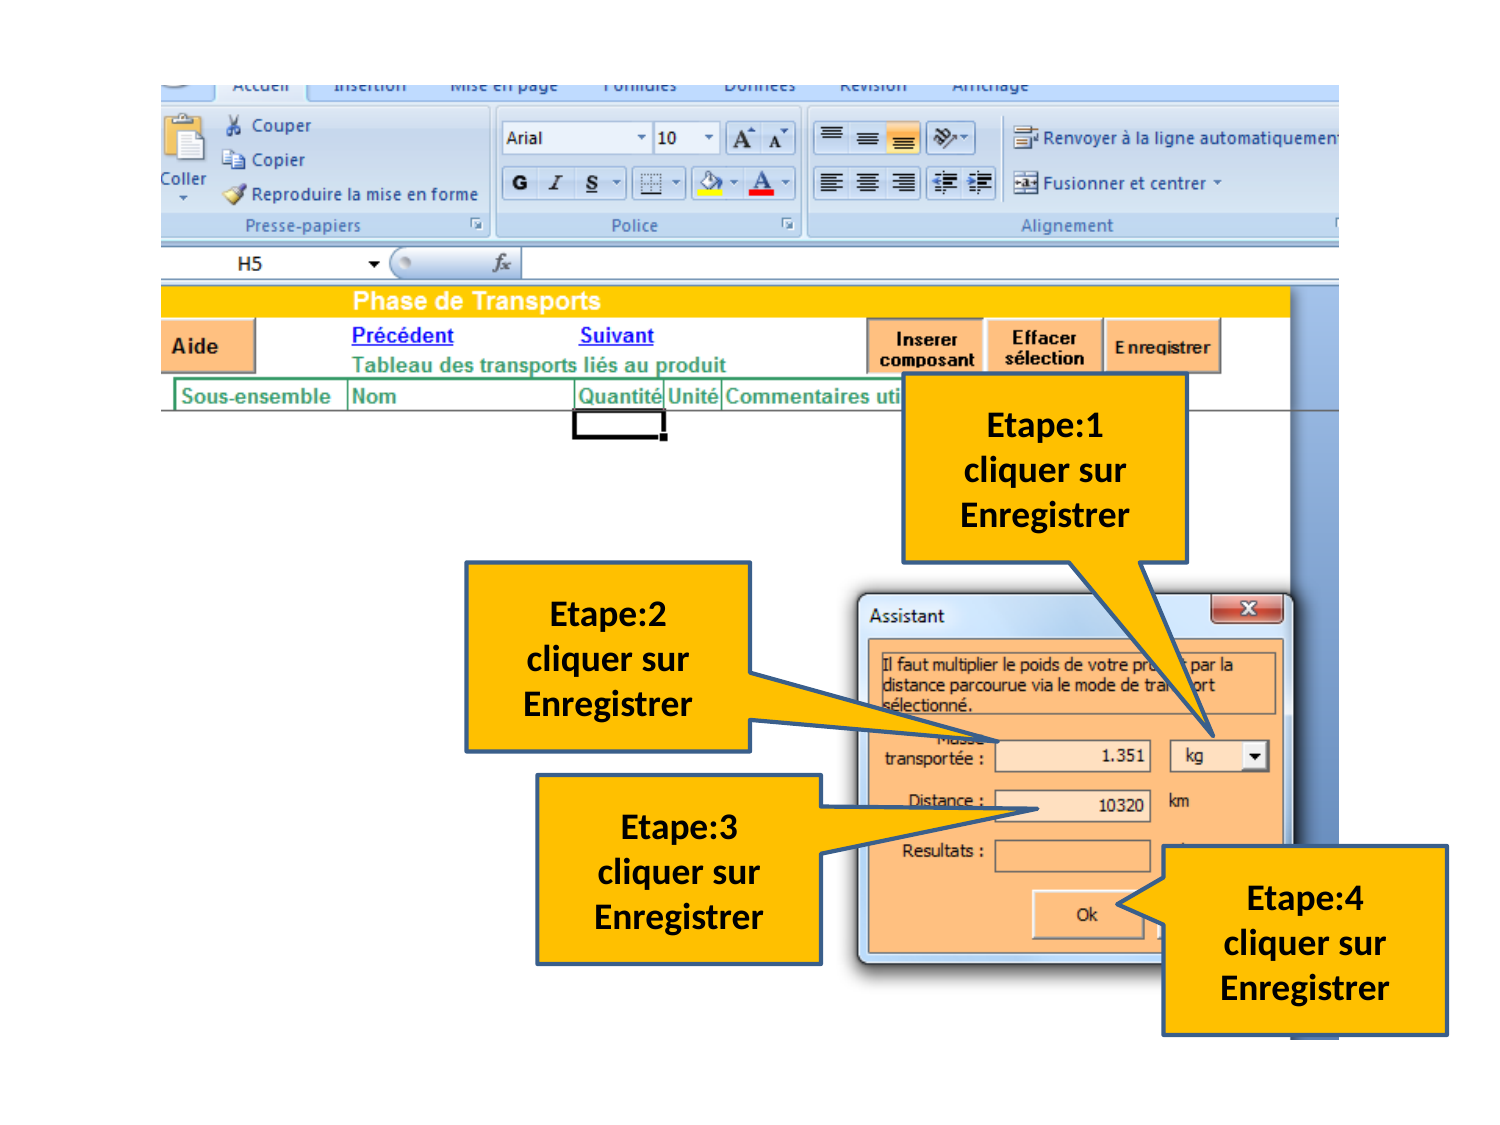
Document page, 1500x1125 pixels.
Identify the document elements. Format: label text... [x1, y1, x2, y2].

picture [161, 84, 1339, 1040]
text_box Etape:4 cliquer sur Enregistrer [1343, 843, 1450, 1038]
